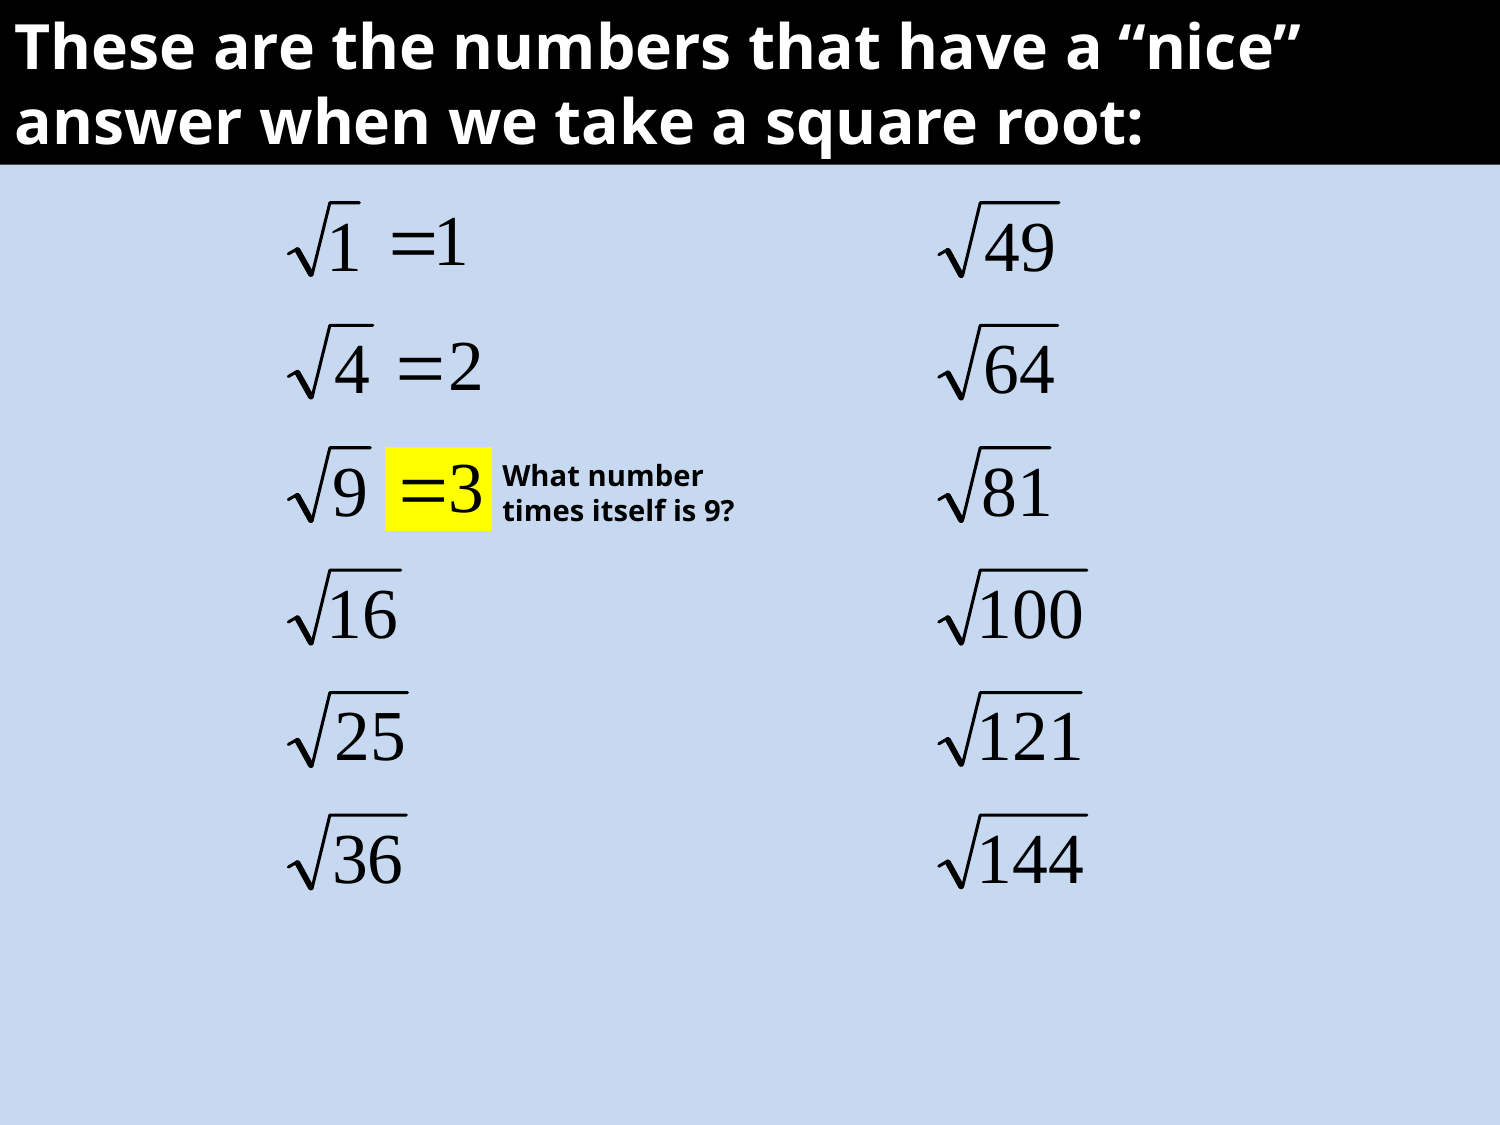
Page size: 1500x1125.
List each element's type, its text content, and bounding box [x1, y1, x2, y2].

text_box These are the numbers that have a “nice” answer when we take a square root: [0, 0, 1500, 165]
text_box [274, 187, 1099, 905]
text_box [374, 199, 477, 278]
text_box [384, 446, 492, 531]
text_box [381, 324, 495, 403]
